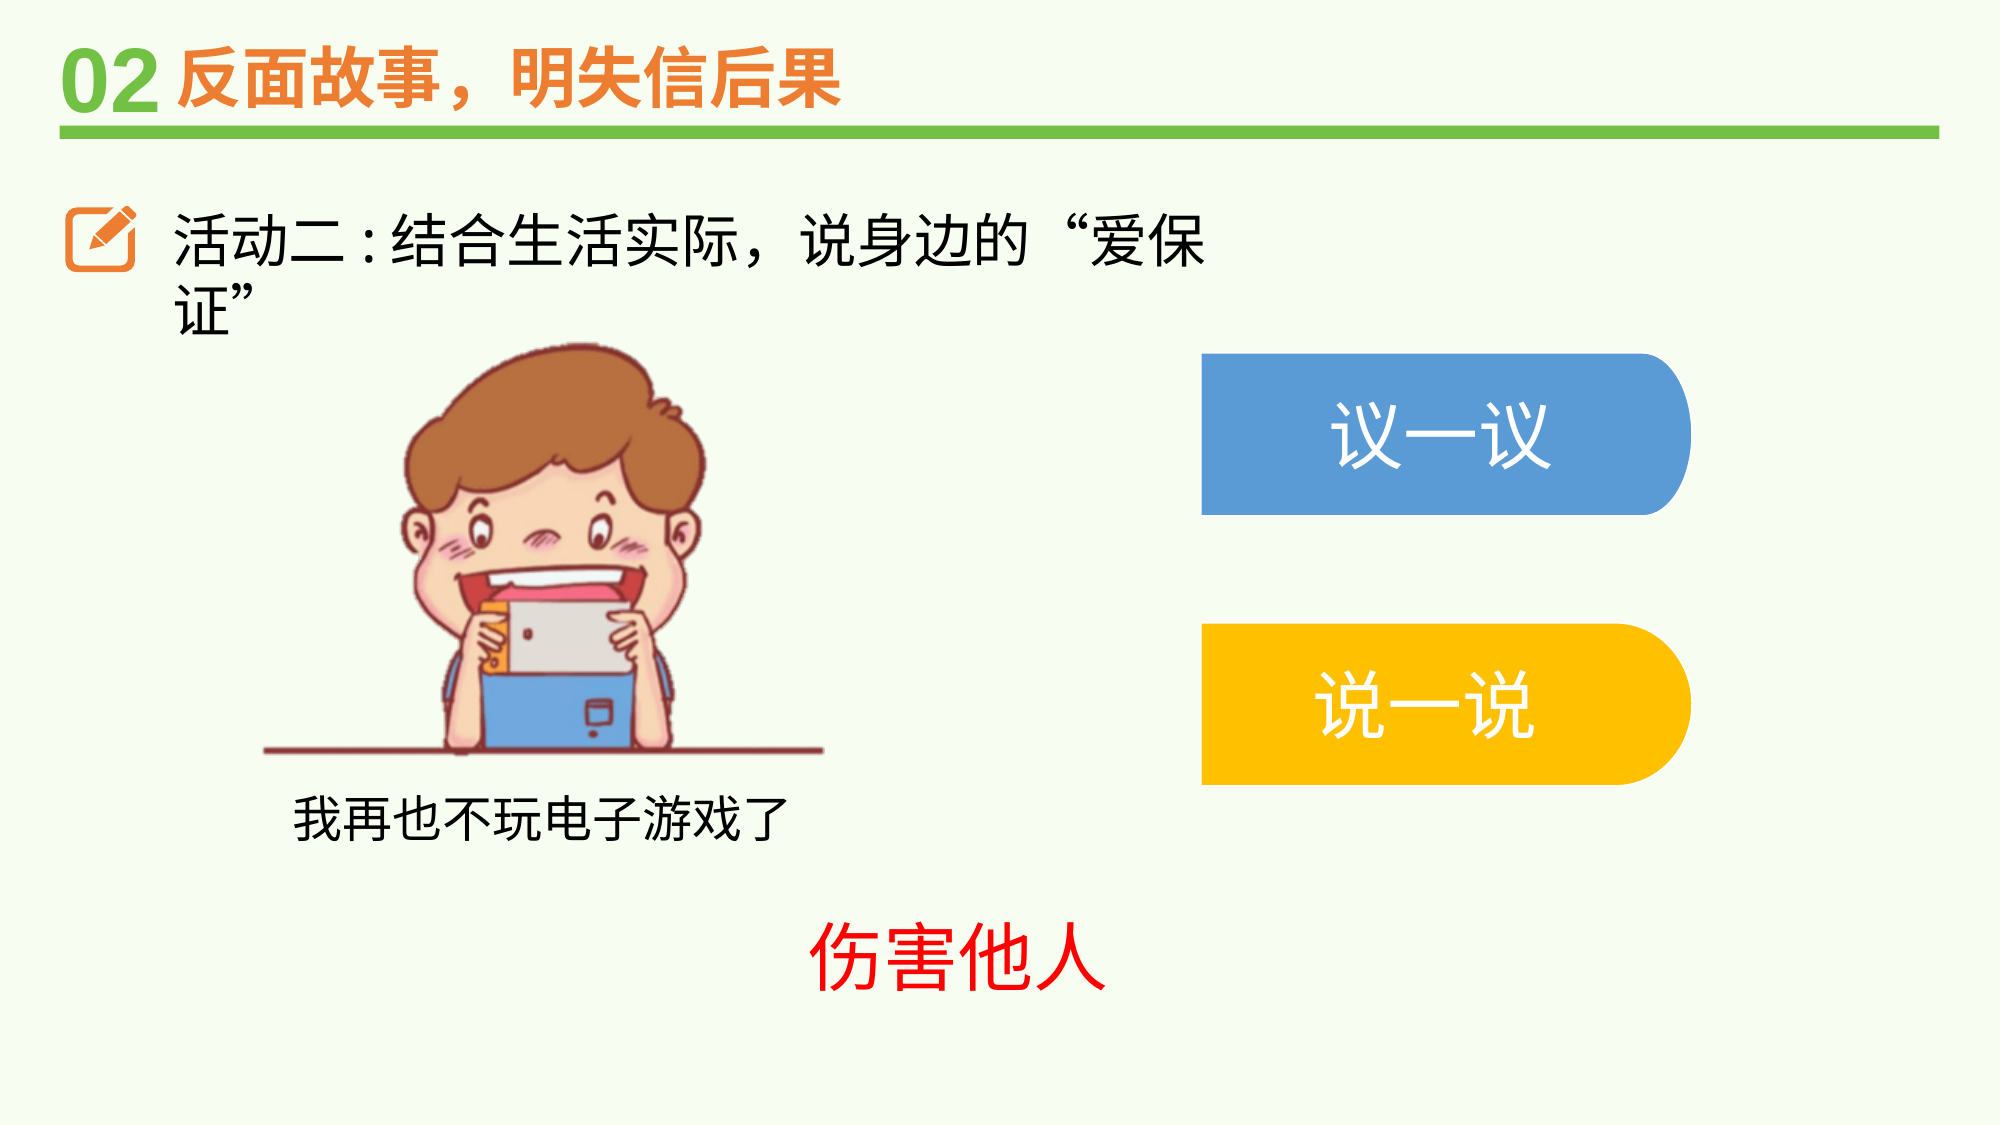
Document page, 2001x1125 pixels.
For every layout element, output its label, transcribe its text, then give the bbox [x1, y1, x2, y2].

text_box [89, 205, 137, 250]
text_box 02 [59, 24, 161, 128]
text_box [65, 207, 135, 273]
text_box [1200, 352, 1693, 517]
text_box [253, 323, 825, 857]
text_box 活动二:结合生活实际，说身边的“爱保证” [157, 197, 1318, 352]
text_box [59, 125, 1940, 140]
text_box 反面故事，明失信后果 [161, 28, 1002, 123]
text_box 伤害他人 [794, 902, 1206, 1008]
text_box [1200, 622, 1693, 787]
